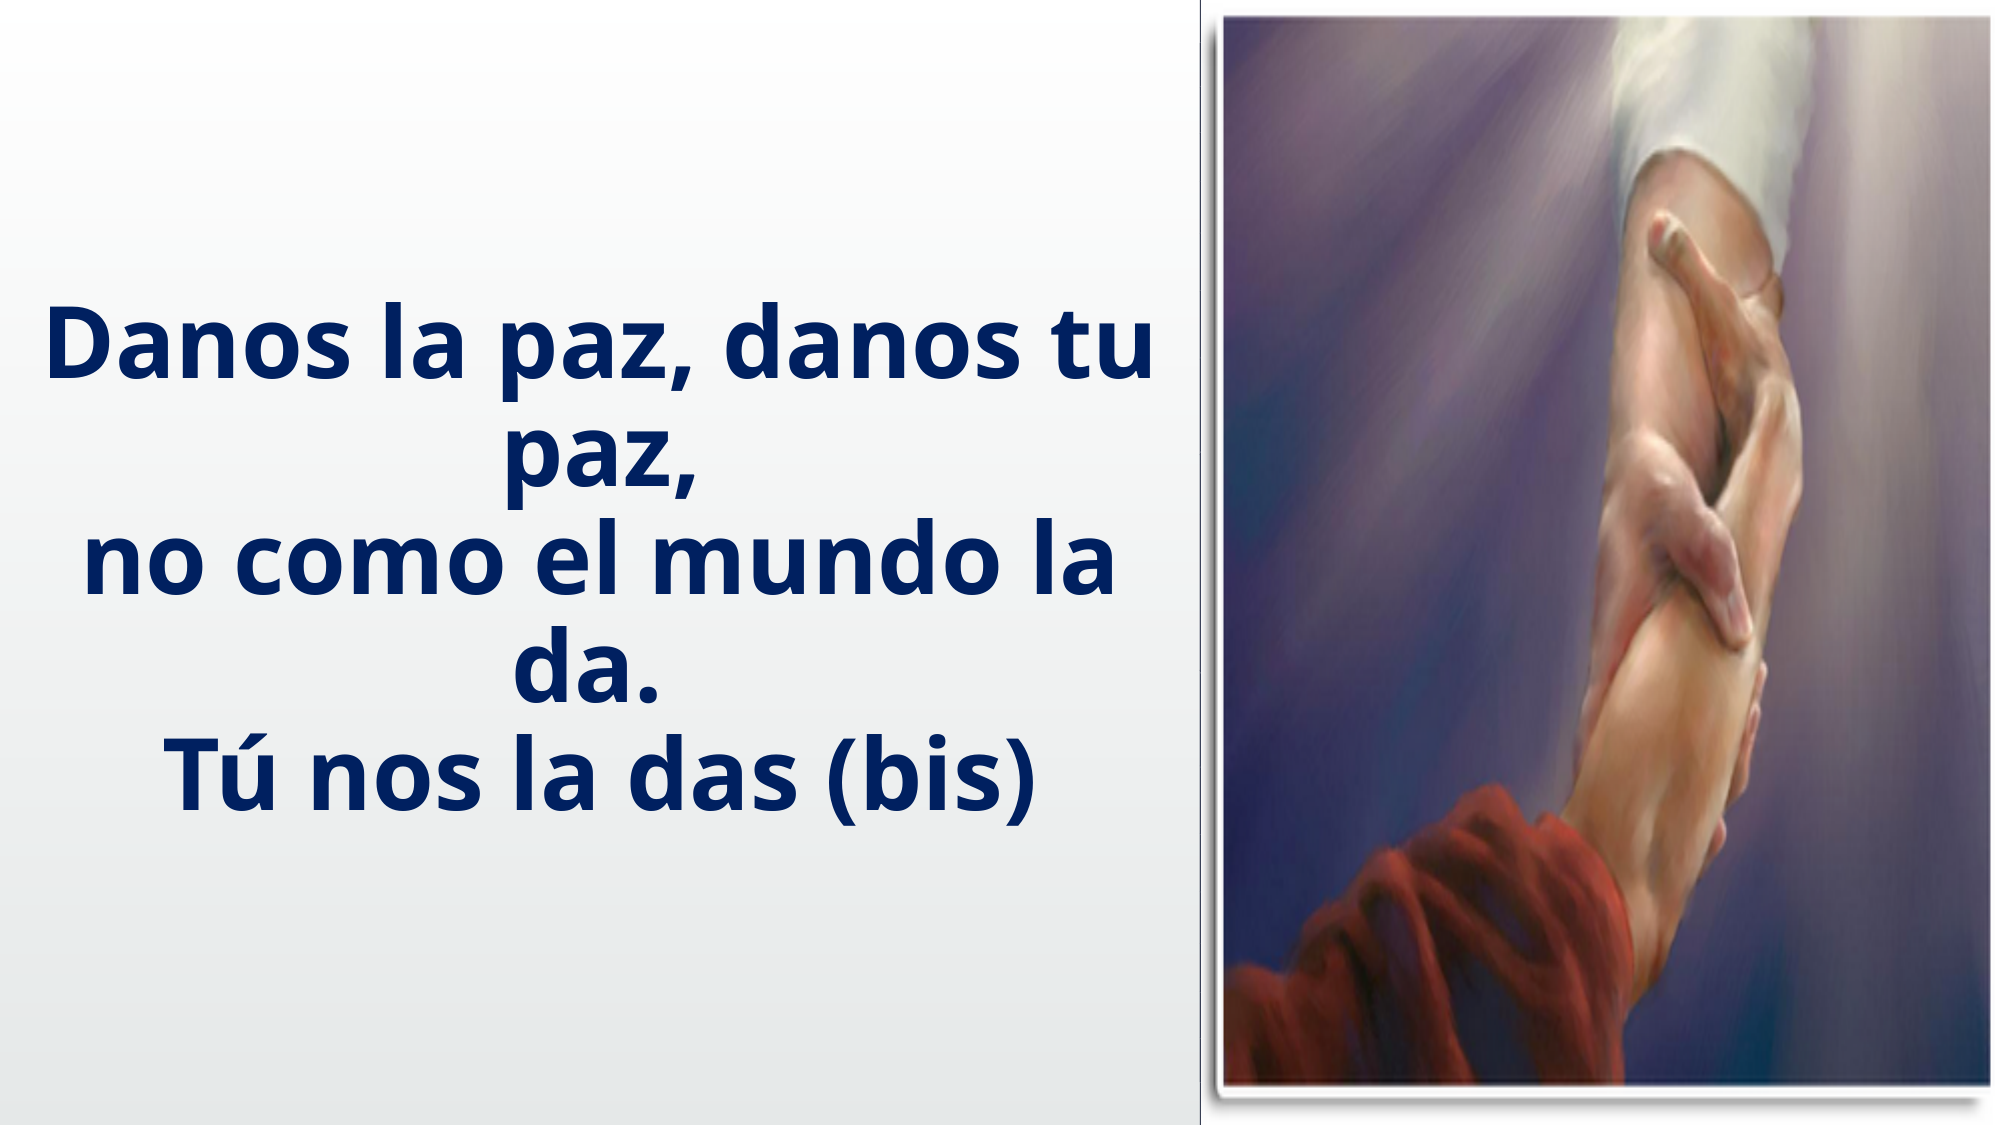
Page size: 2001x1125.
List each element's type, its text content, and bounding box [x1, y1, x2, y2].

title Danos la paz, danos tu paz, no como el mundo la da. Tú nos la das (bis) [0, 0, 1200, 1125]
picture [1200, 0, 2000, 1125]
